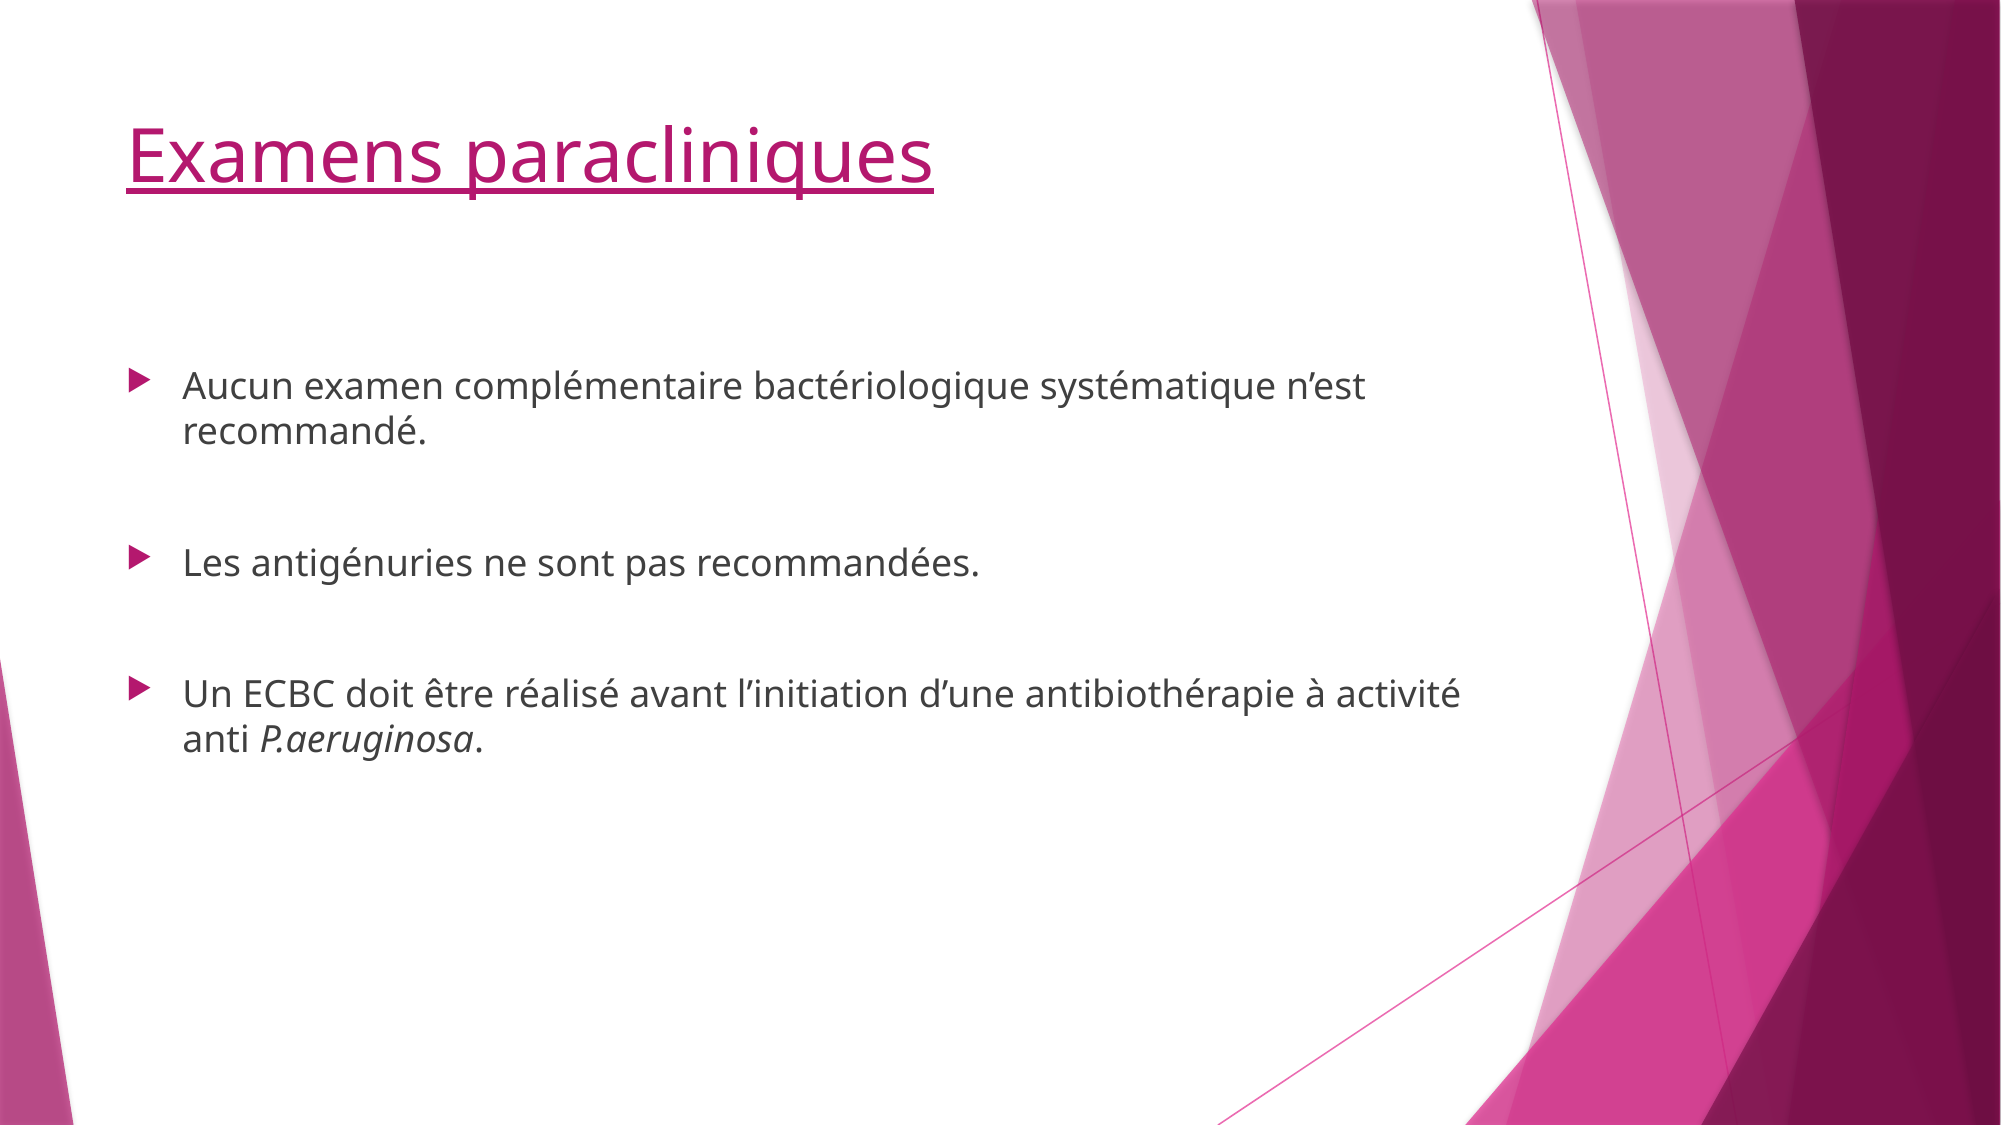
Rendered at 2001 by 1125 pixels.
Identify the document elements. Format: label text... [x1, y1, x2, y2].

title Examens paracliniques [111, 99, 1522, 317]
list Aucun examen complémentaire bactériologique systématique n’est recommandé. Les antigénuries ne sont pas recommandées. Un ECBC doit être réalisé avant l’initiation d’une antibiothérapie à activité anti P.aeruginosa. [111, 354, 1522, 992]
